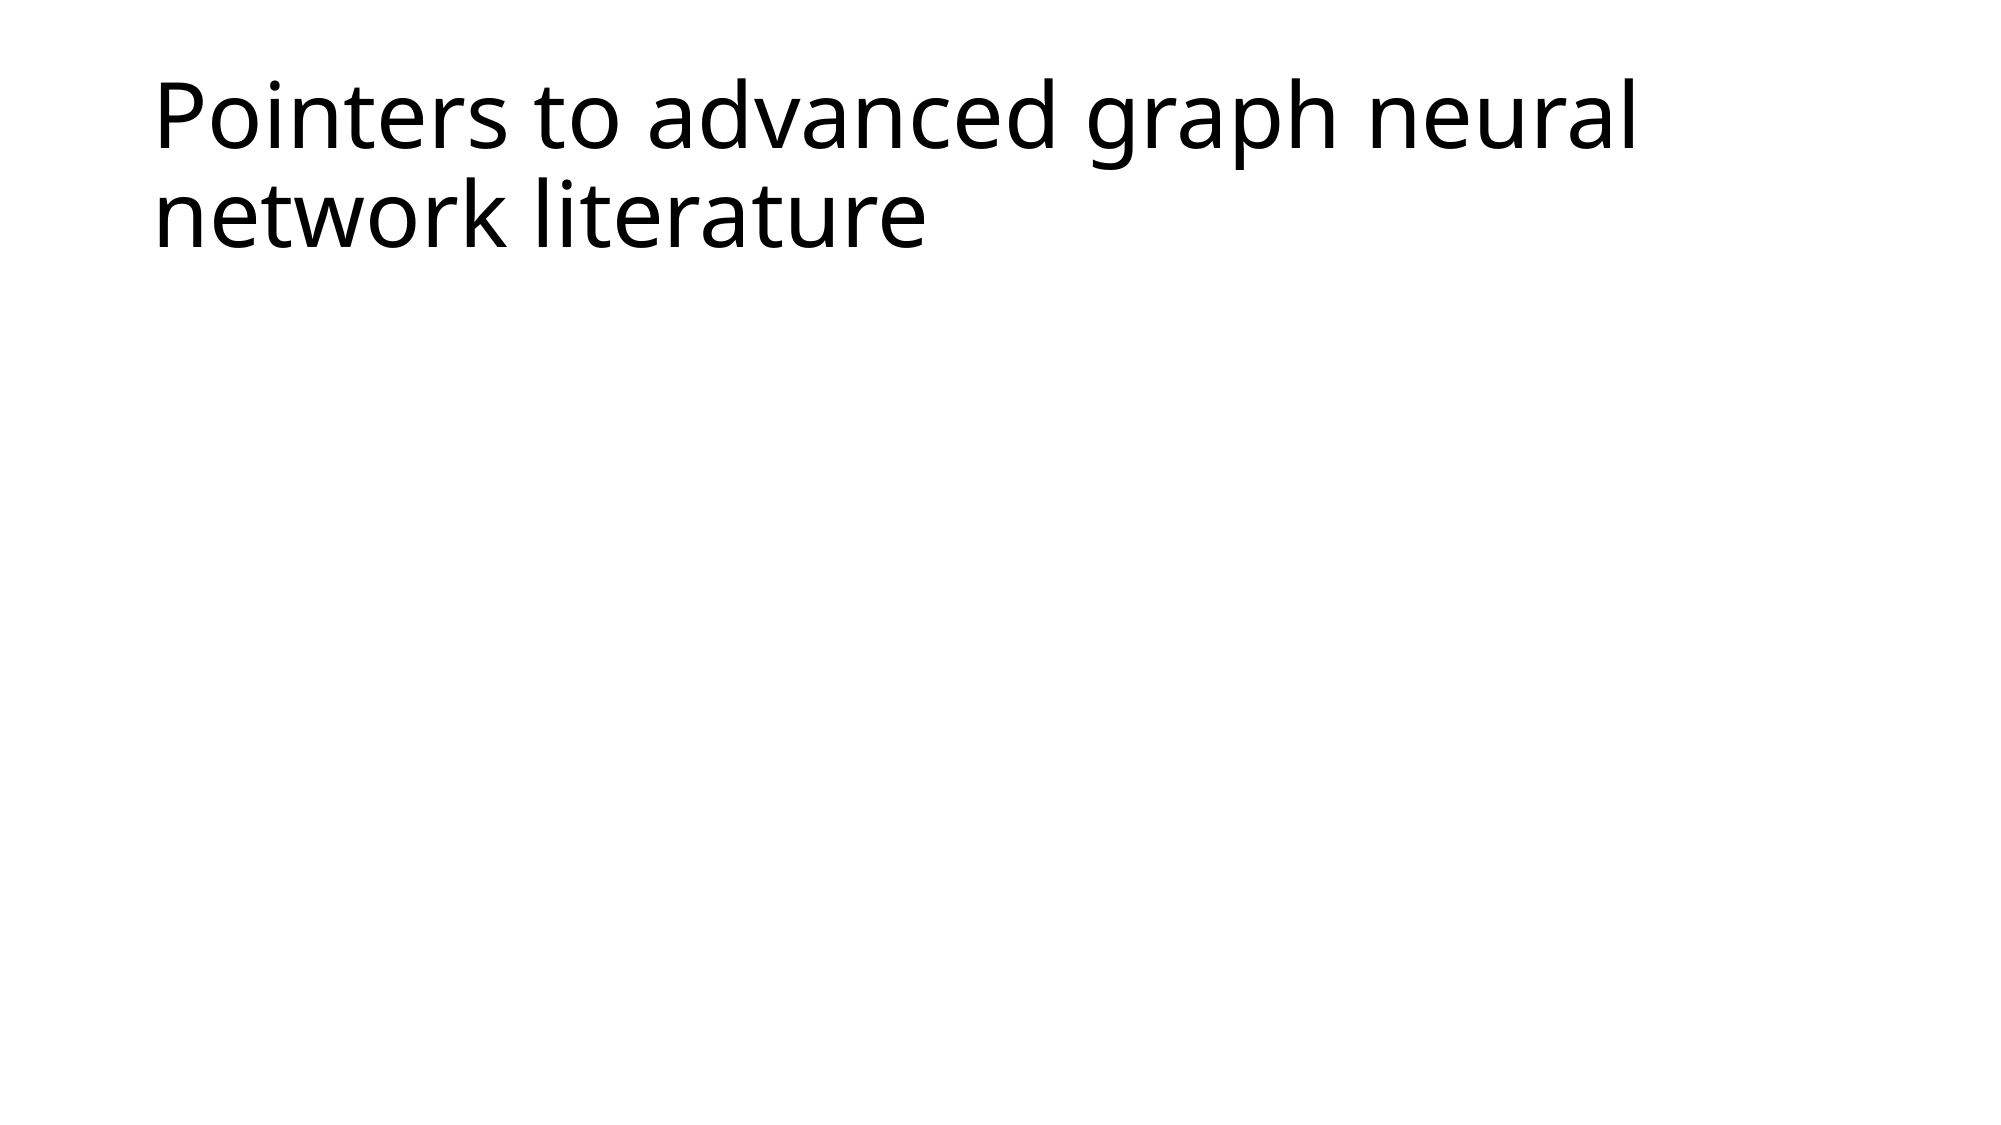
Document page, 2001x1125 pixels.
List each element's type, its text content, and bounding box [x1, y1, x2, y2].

title Pointers to advanced graph neural network literature [137, 59, 1863, 278]
